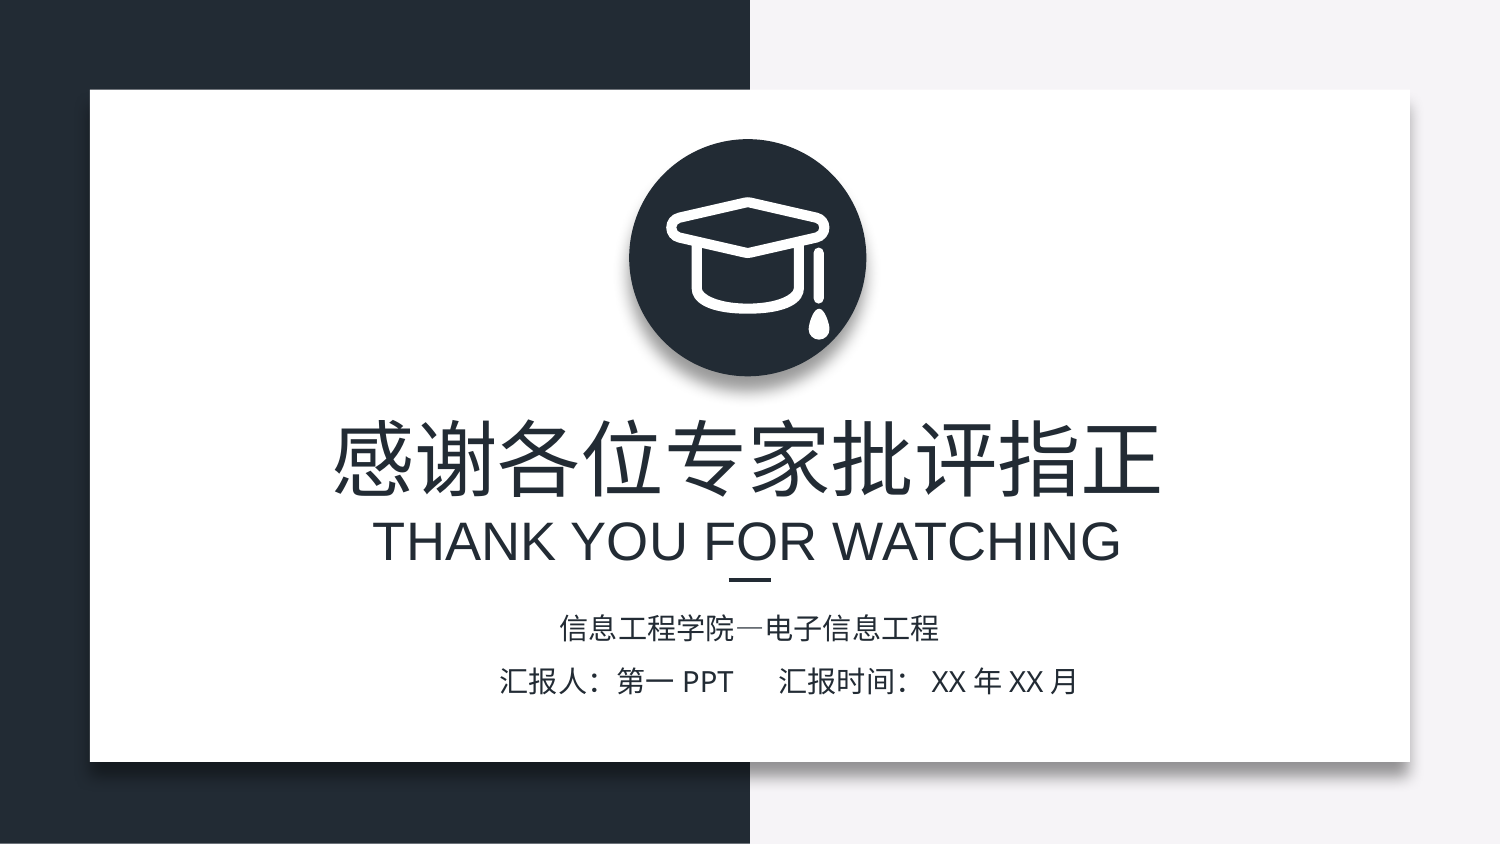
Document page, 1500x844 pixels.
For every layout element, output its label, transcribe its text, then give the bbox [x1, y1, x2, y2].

text_box 汇报人：第一PPT 汇报时间：XX年XX月 [484, 655, 1095, 706]
text_box THANK YOU FOR WATCHING [357, 499, 1139, 579]
text_box 感谢各位专家批评指正 [316, 400, 1179, 515]
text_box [629, 139, 867, 377]
text_box 信息工程学院—电子信息工程 [544, 602, 955, 653]
text_box [89, 89, 1411, 763]
